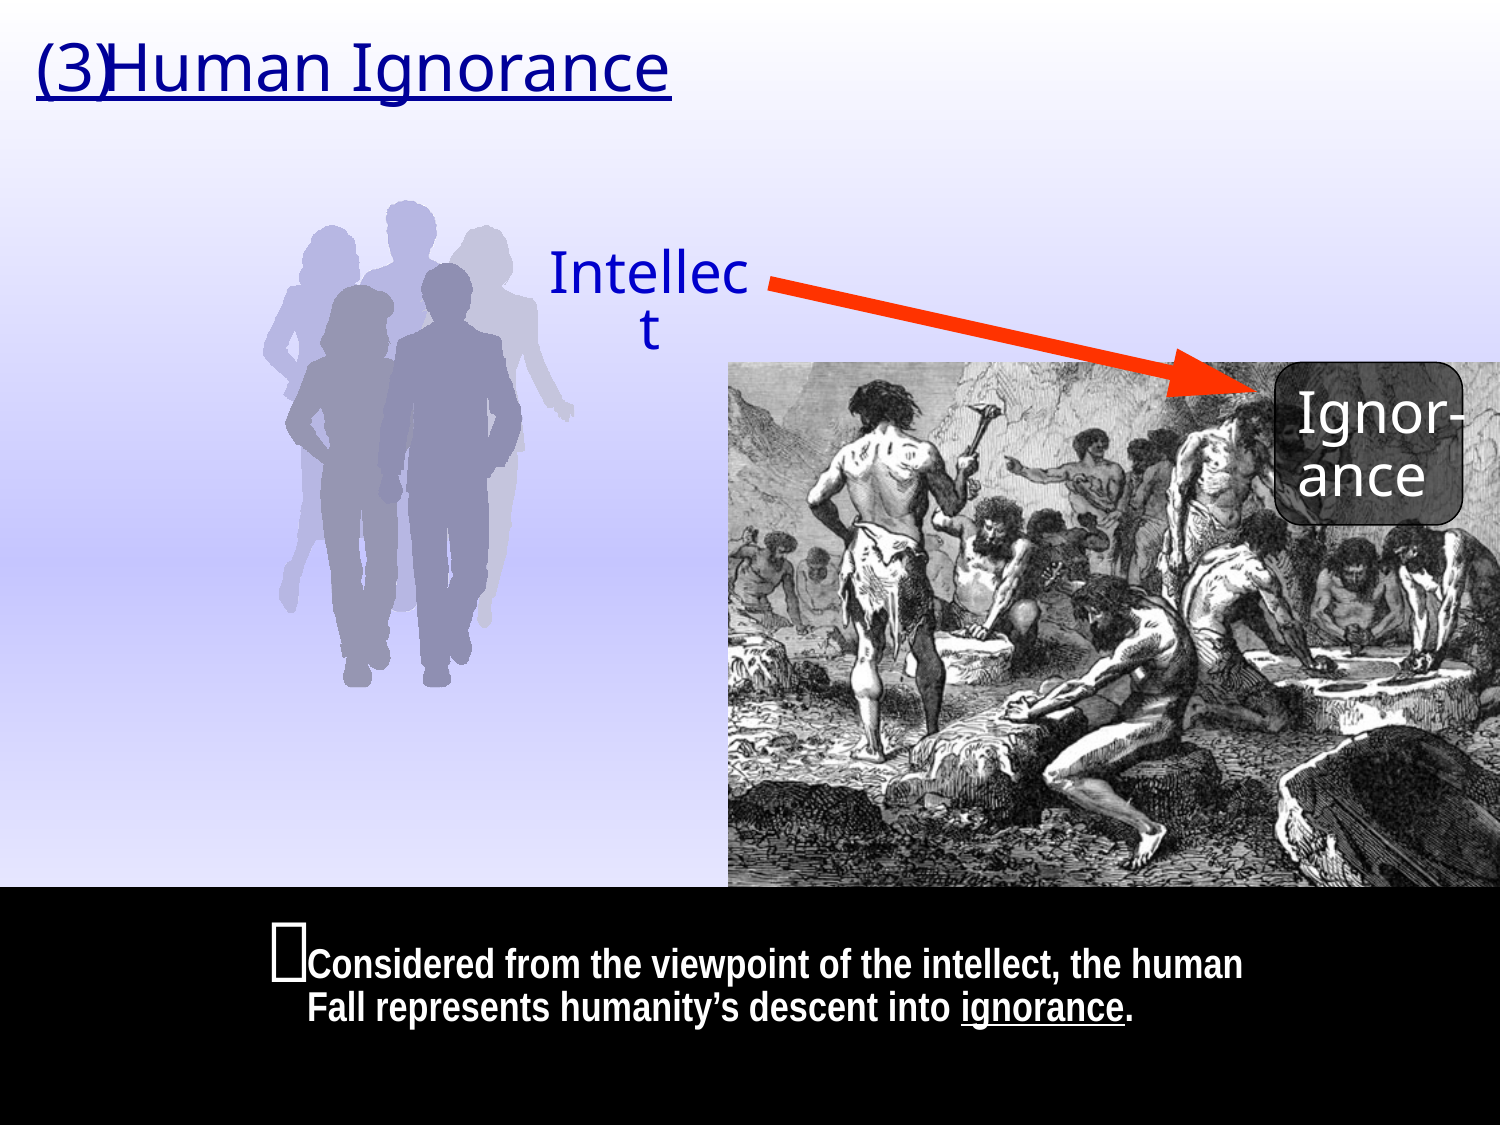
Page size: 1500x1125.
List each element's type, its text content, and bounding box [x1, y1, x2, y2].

text_box [1174, 348, 1199, 360]
text_box [767, 276, 1149, 360]
picture [728, 362, 1500, 889]
text_box [0, 887, 1500, 1125]
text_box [261, 199, 576, 629]
text_box Intellect [525, 185, 775, 369]
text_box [21, 17, 641, 113]
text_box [284, 262, 523, 688]
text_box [249, 934, 1263, 1038]
